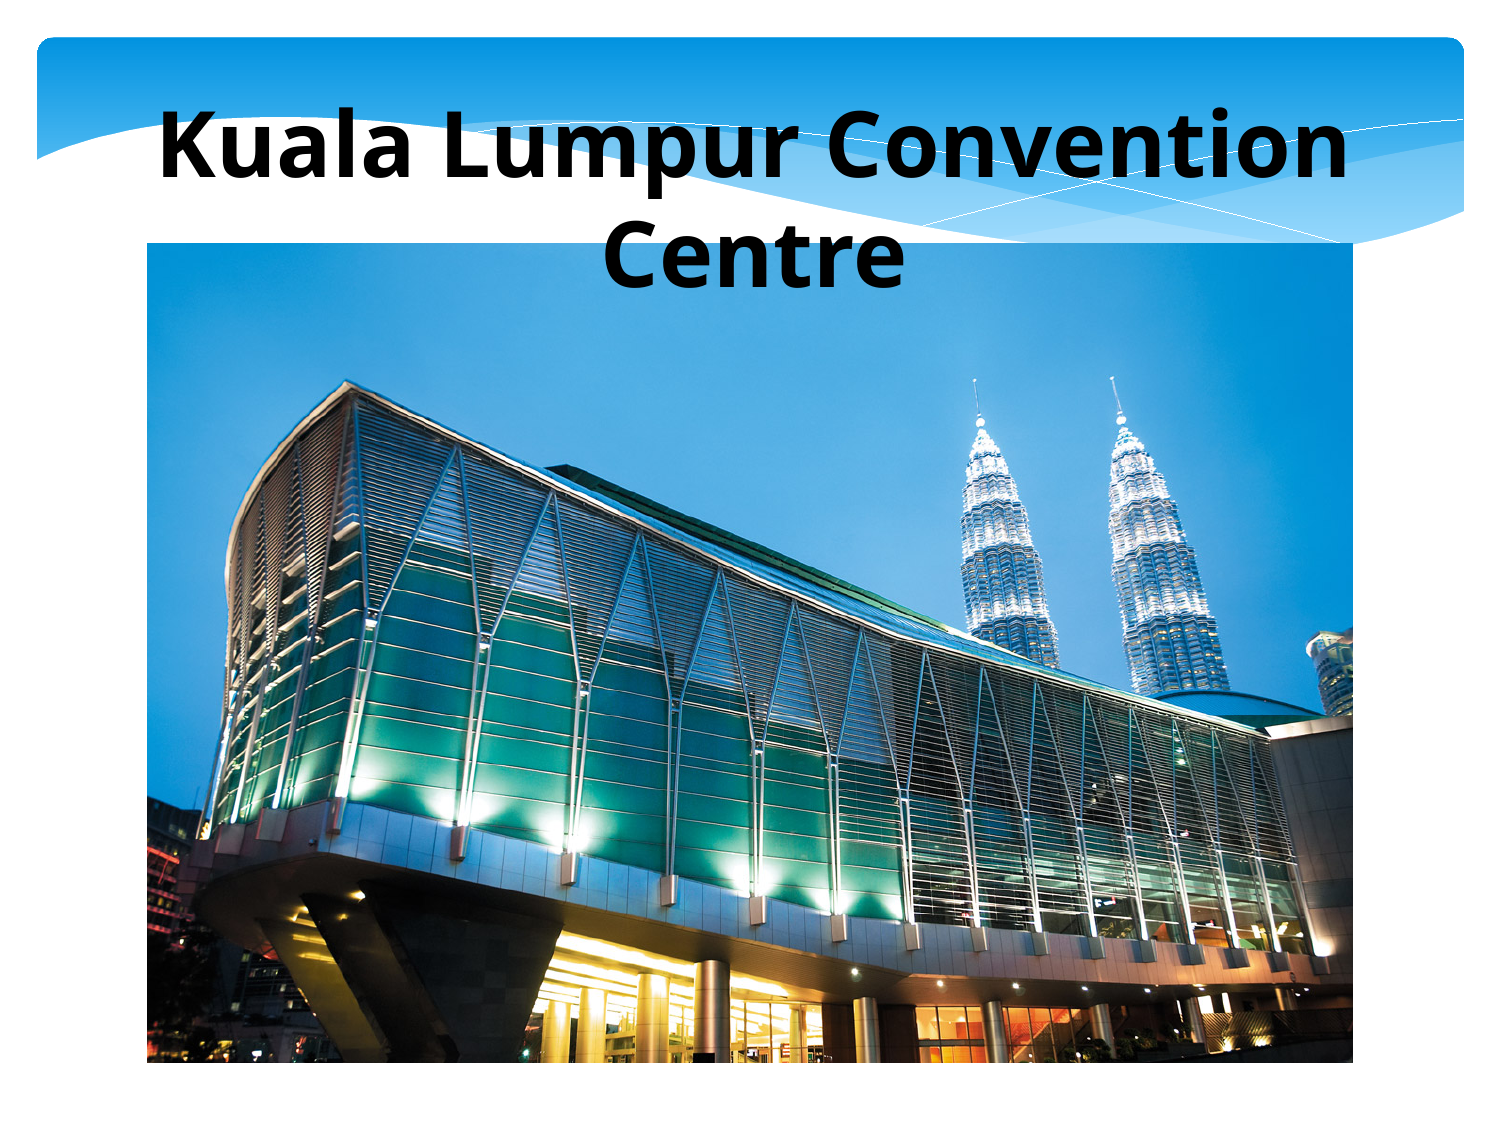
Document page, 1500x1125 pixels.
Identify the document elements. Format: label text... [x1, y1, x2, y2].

text_box Kuala Lumpur Convention Centre [33, 78, 1475, 313]
picture [147, 243, 1353, 1063]
